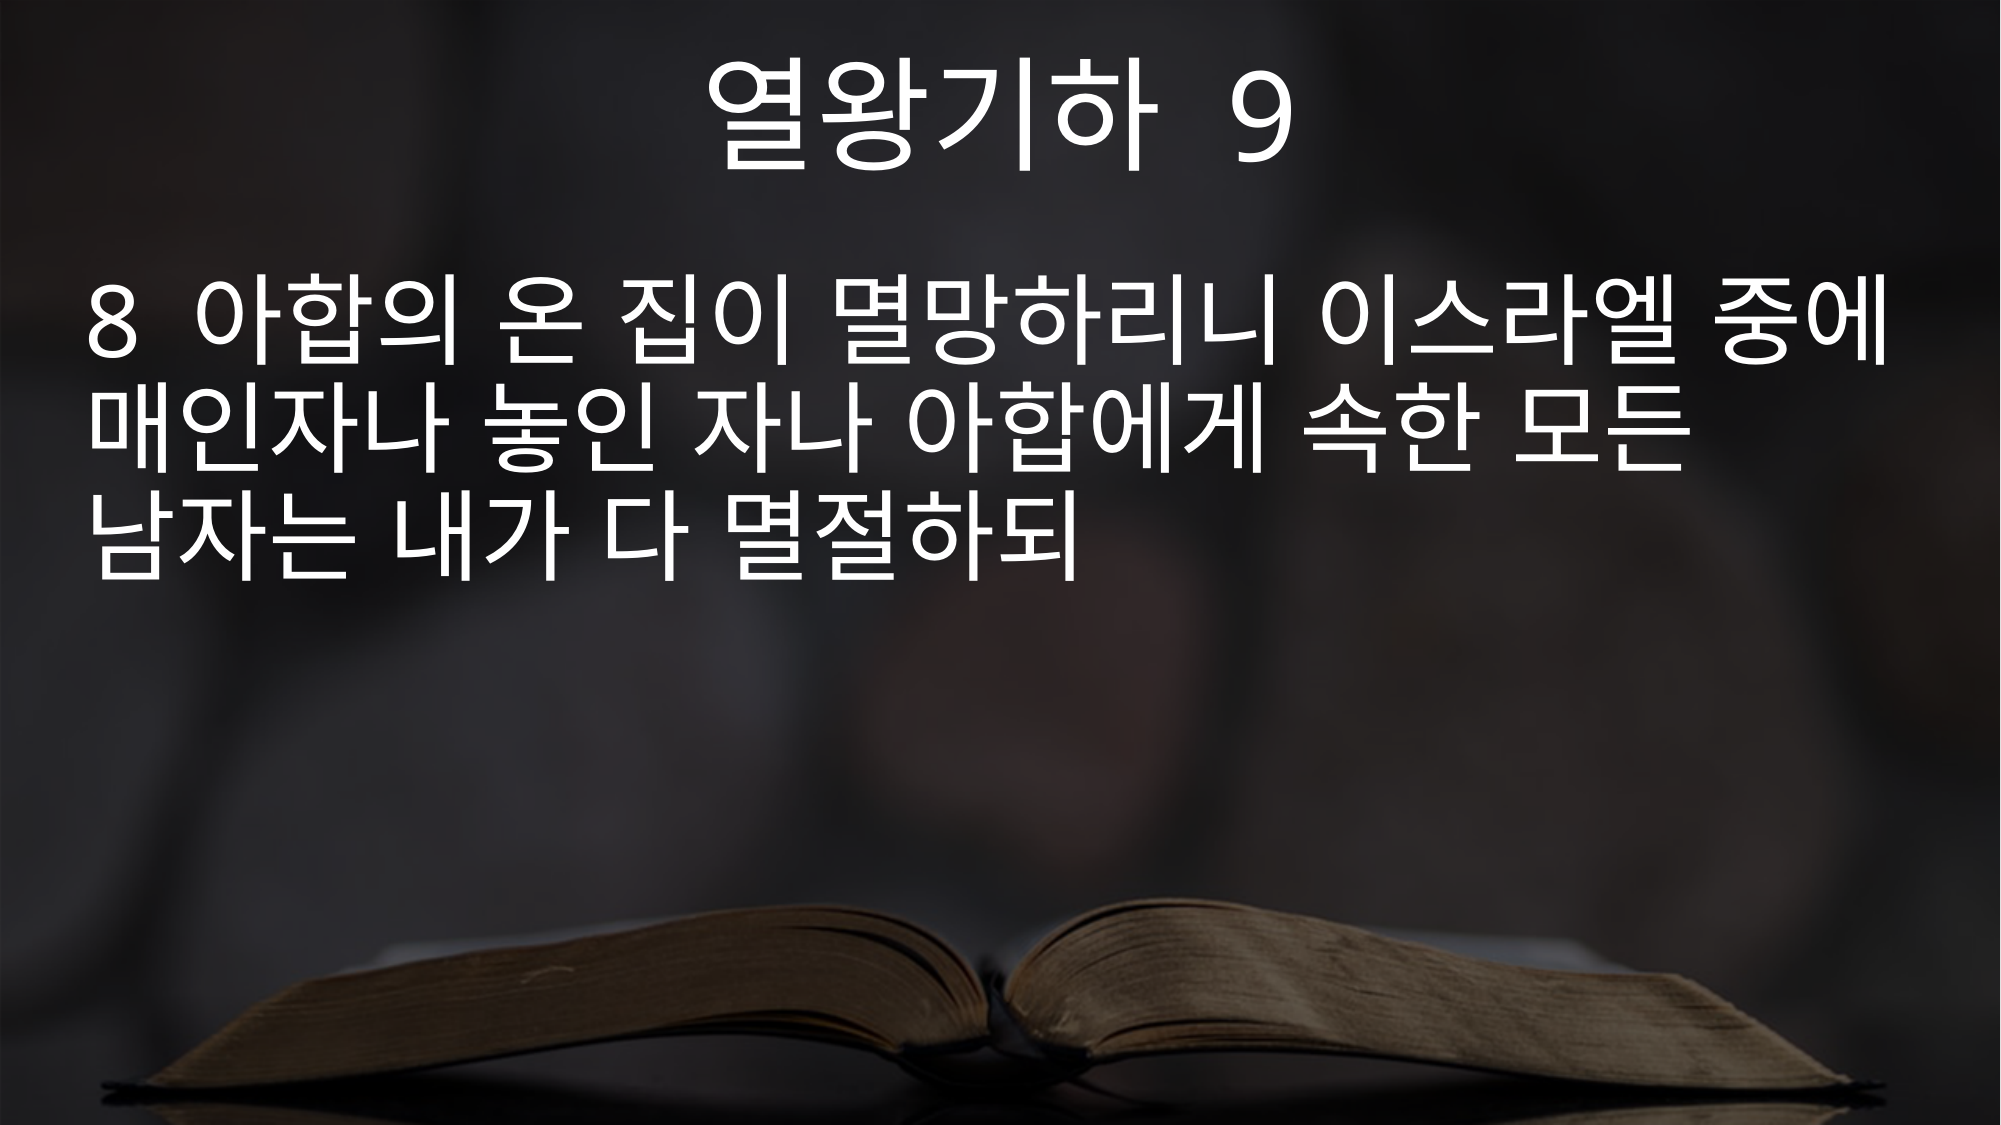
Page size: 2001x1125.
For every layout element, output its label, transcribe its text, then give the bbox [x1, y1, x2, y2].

footer 열왕기하 9 [0, 32, 2000, 192]
list 8 아합의 온 집이 멸망하리니 이스라엘 중에 매인자나 놓인 자나 아합에게 속한 모든 남자는 내가 다 멸절하되 [69, 263, 1953, 423]
picture [0, 0, 2001, 1125]
